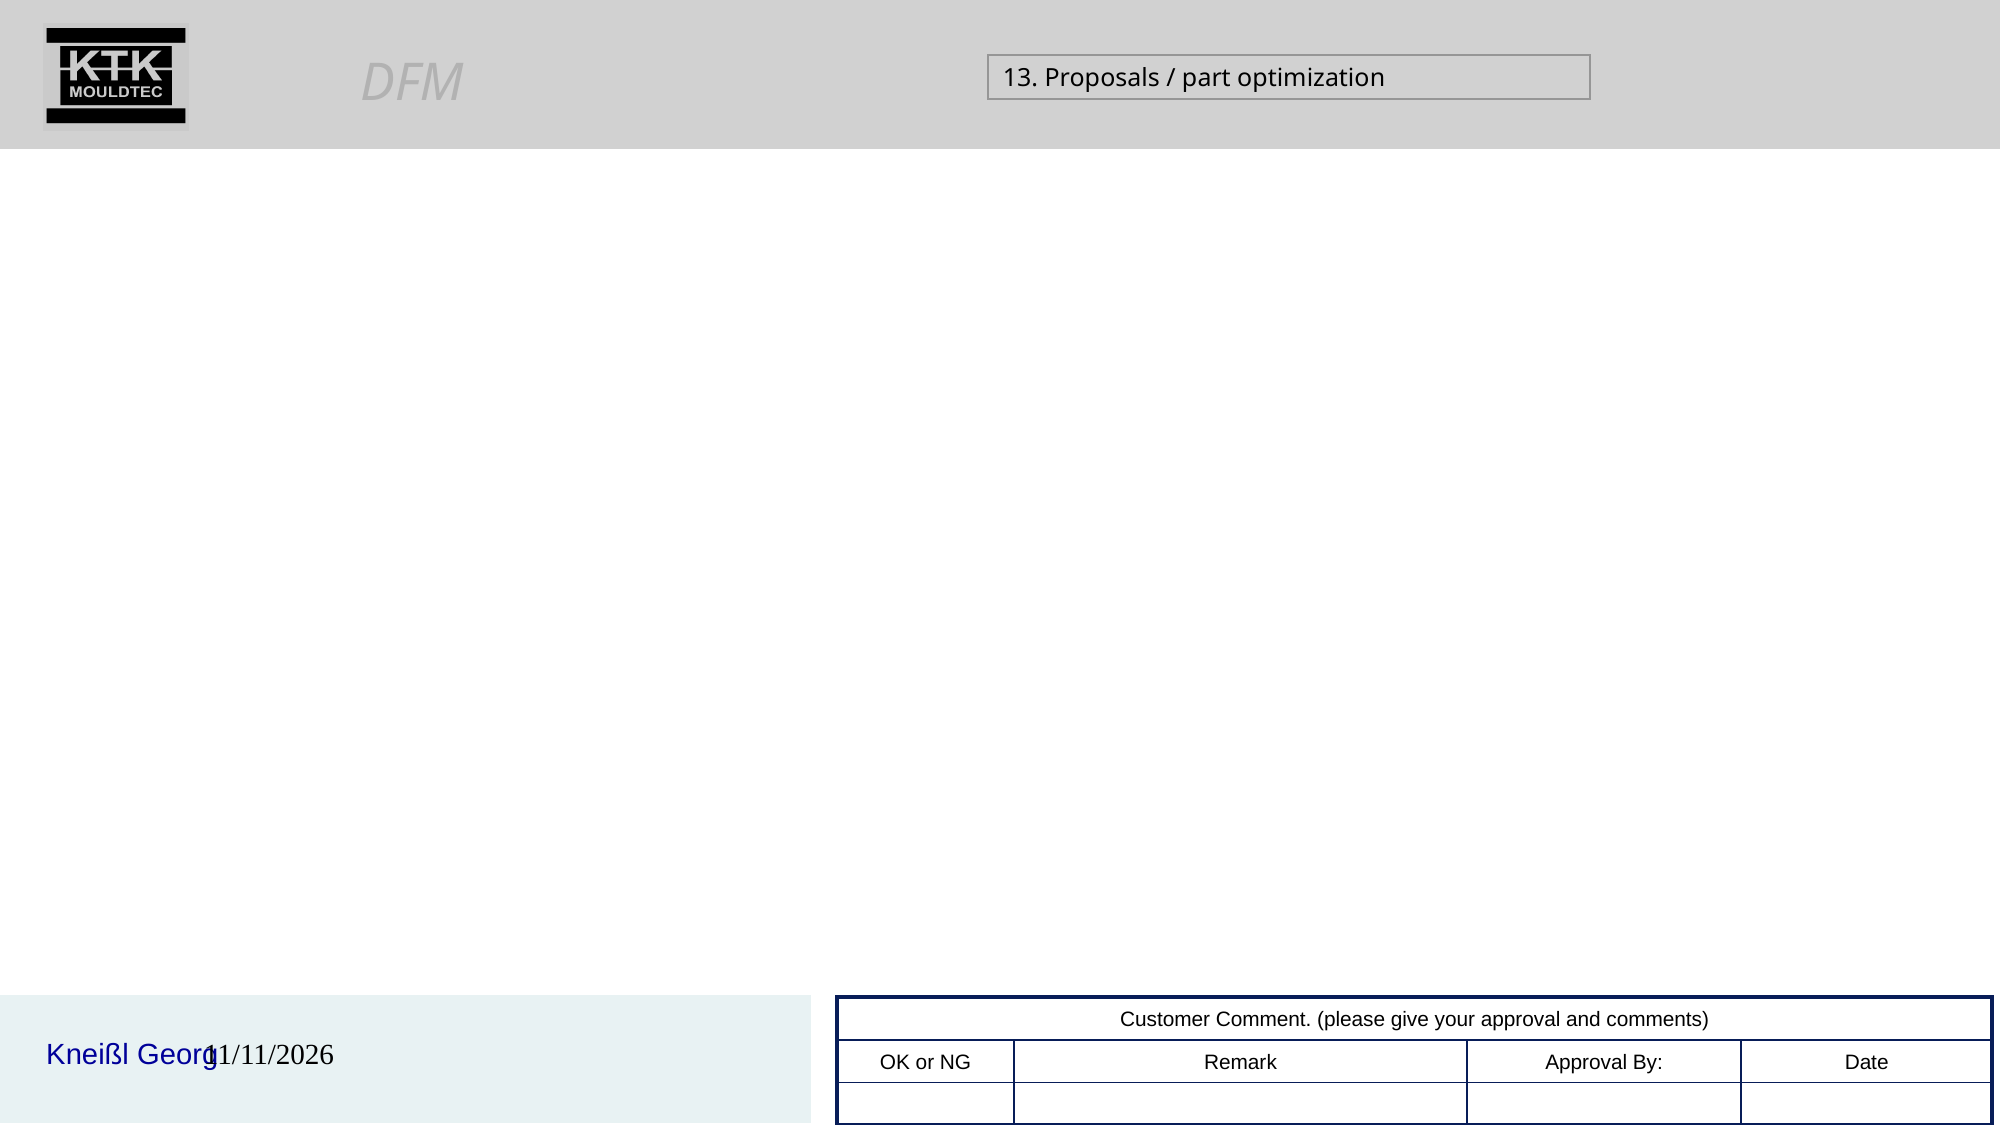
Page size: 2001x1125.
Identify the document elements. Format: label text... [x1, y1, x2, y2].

slide_number [188, 1027, 433, 1106]
text_box 13. Proposals / part optimization [988, 54, 1591, 100]
